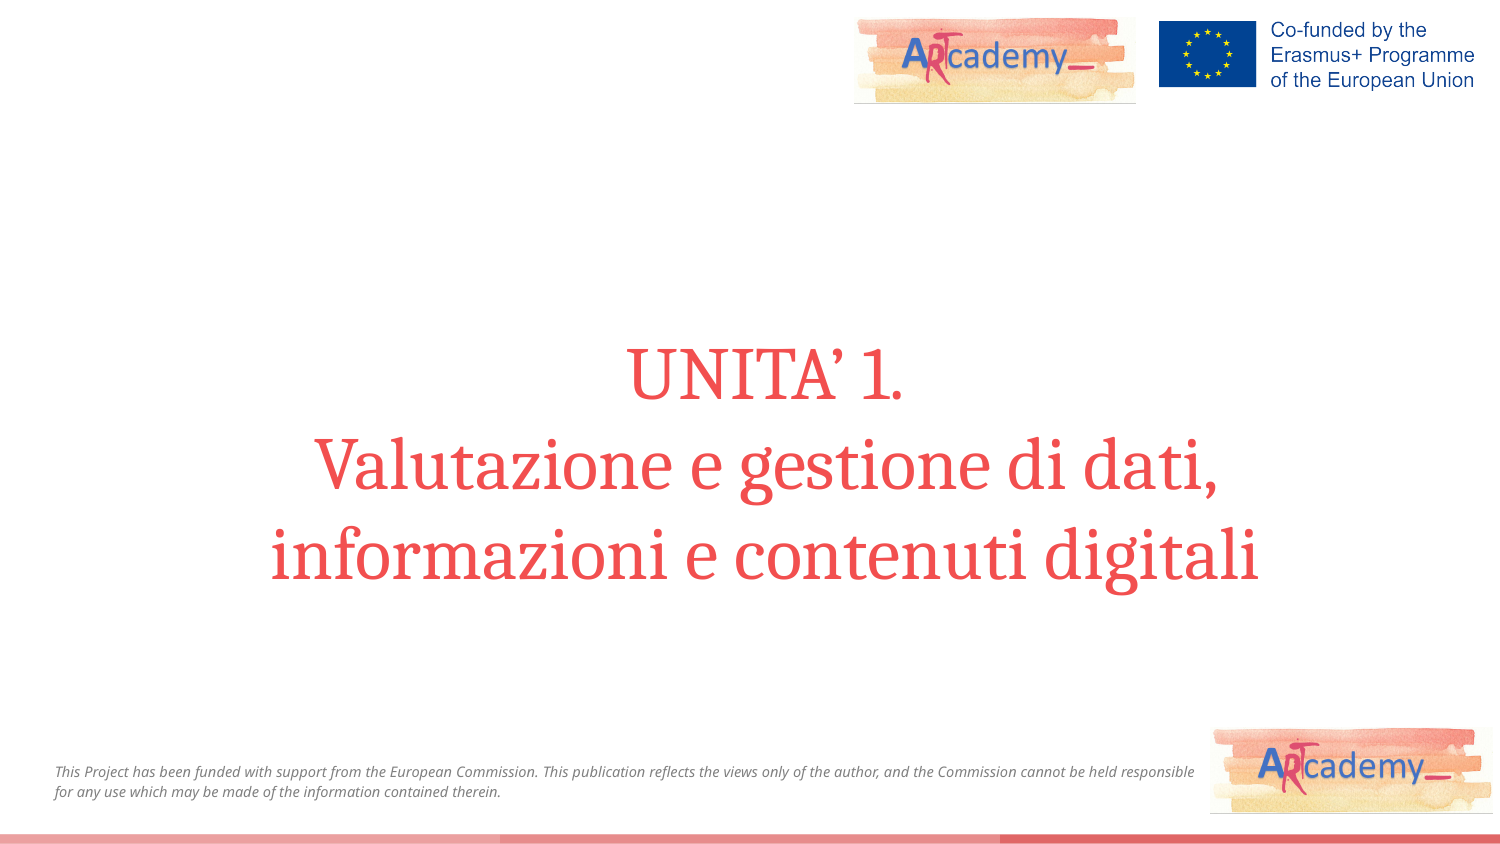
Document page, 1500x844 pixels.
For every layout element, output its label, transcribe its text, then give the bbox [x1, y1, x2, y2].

picture [854, 0, 1137, 134]
text_box This Project has been funded with support from the European Commission. This publication reflects the views only of the author, and the Commission cannot be held responsible for any use which may be made of the information contained therein. [39, 754, 1205, 799]
title UNITA’ 1. Valutazione e gestione di dati, informazioni e contenuti digitali [180, 402, 1352, 610]
picture [1210, 709, 1493, 844]
picture [1158, 21, 1474, 91]
